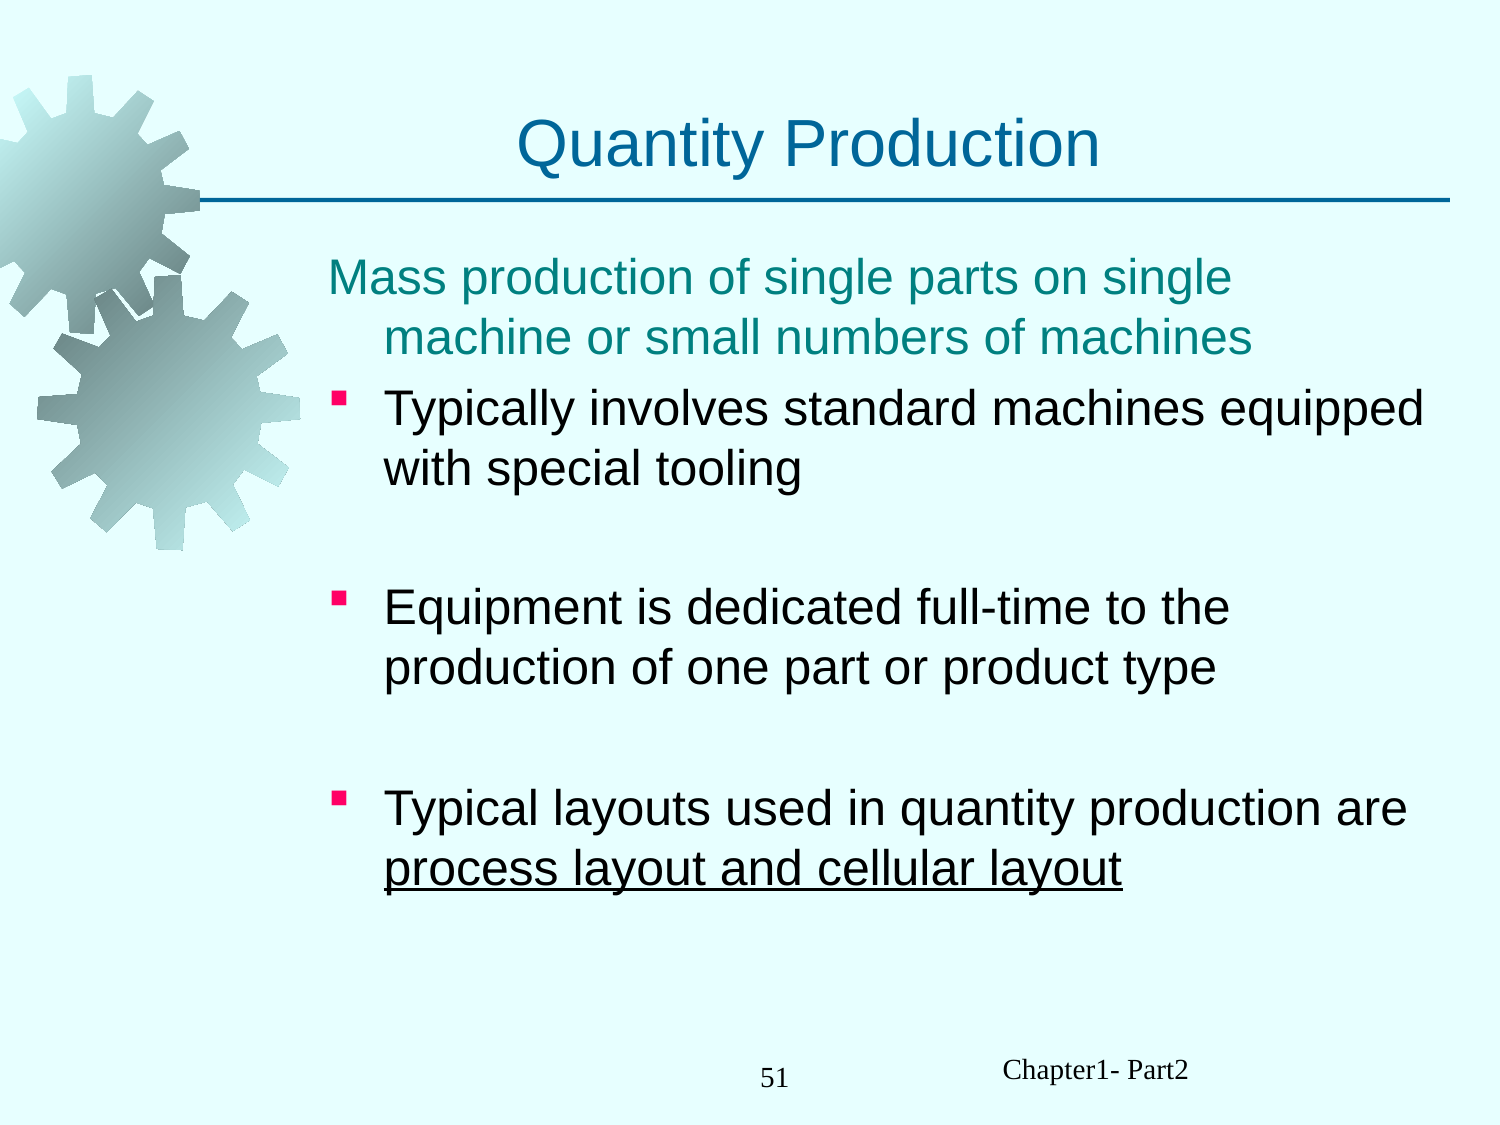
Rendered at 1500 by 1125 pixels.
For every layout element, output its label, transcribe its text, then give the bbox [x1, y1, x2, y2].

title Quantity Production [185, 35, 1452, 190]
list Mass production of single parts on single machine or small numbers of machines Typically involves standard machines equipped with special tooling Equipment is dedicated full-time to the production of one part or product type Typical layouts used in quantity production are process layout and cellular layout [312, 237, 1451, 976]
slide_number 51 [599, 1050, 951, 1125]
footer Chapter1- Part2 [987, 1042, 1463, 1122]
